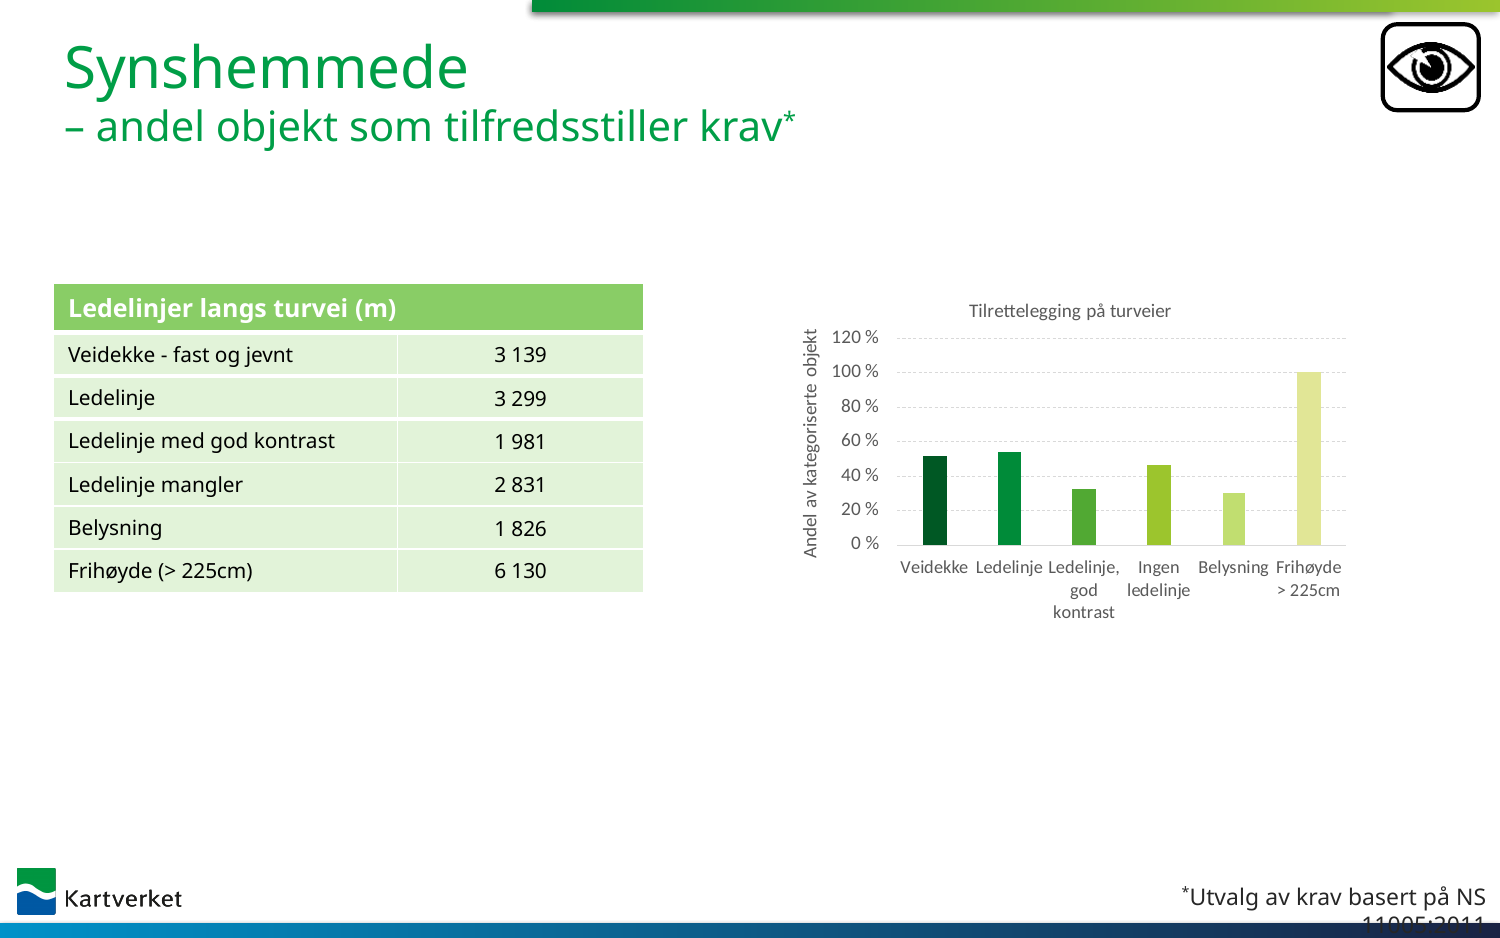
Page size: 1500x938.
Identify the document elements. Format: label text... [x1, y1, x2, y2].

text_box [1382, 24, 1480, 111]
table_cell 2 831 [398, 463, 643, 505]
table_cell Ledelinje med god kontrast [54, 421, 397, 462]
table_cell 6 130 [398, 550, 643, 592]
table_header Ledelinjer langs turvei (m) [54, 284, 643, 330]
table_cell 1 981 [398, 421, 643, 462]
table_cell 1 826 [398, 507, 643, 548]
text_box *Utvalg av krav basert på NS 11005:2011 [1068, 873, 1500, 938]
table_cell 3 139 [398, 335, 643, 374]
table_cell 3 299 [398, 378, 643, 417]
text_box Synshemmede – andel objekt som tilfredsstiller krav* [49, 24, 1431, 158]
table_cell Belysning [54, 507, 397, 548]
table_cell Ledelinje mangler [54, 463, 397, 505]
table_cell Veidekke - fast og jevnt [54, 335, 397, 374]
picture [791, 291, 1349, 630]
table_cell Ledelinje [54, 378, 397, 417]
table_cell Frihøyde (> 225cm) [54, 550, 397, 592]
